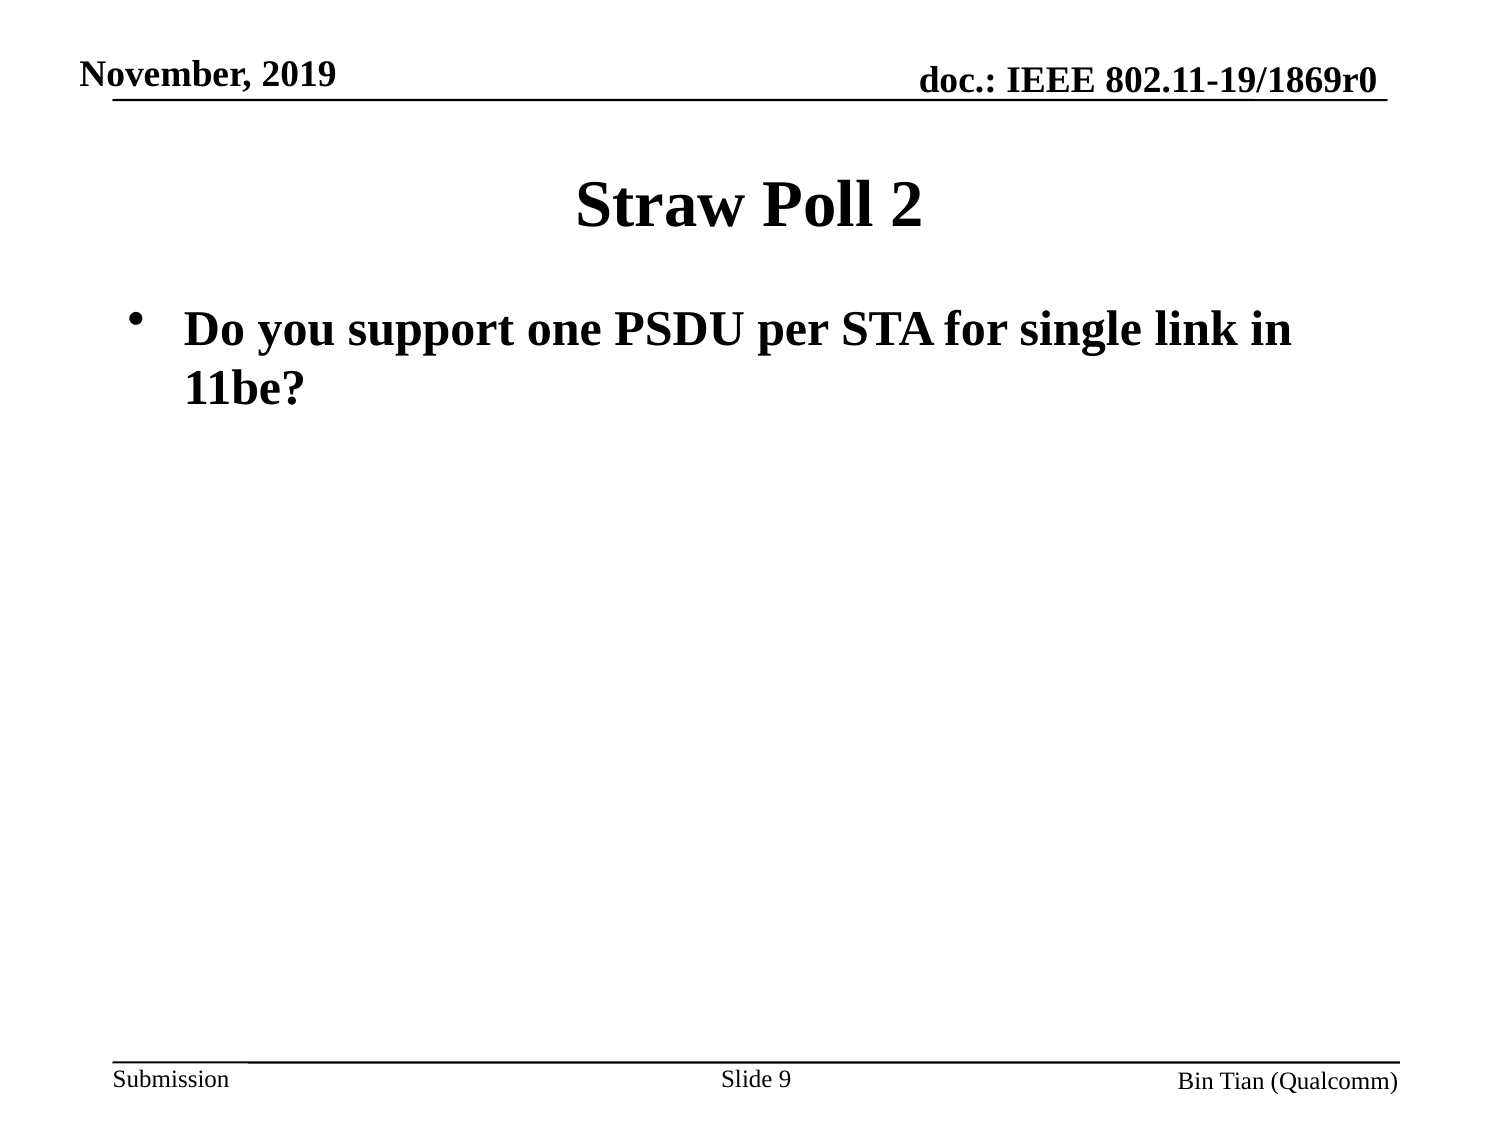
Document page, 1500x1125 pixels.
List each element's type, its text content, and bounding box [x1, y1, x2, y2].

list Do you support one PSDU per STA for single link in 11be? [112, 288, 1388, 963]
slide_number Slide 9 [712, 1061, 800, 1093]
title Straw Poll 2 [112, 112, 1388, 288]
